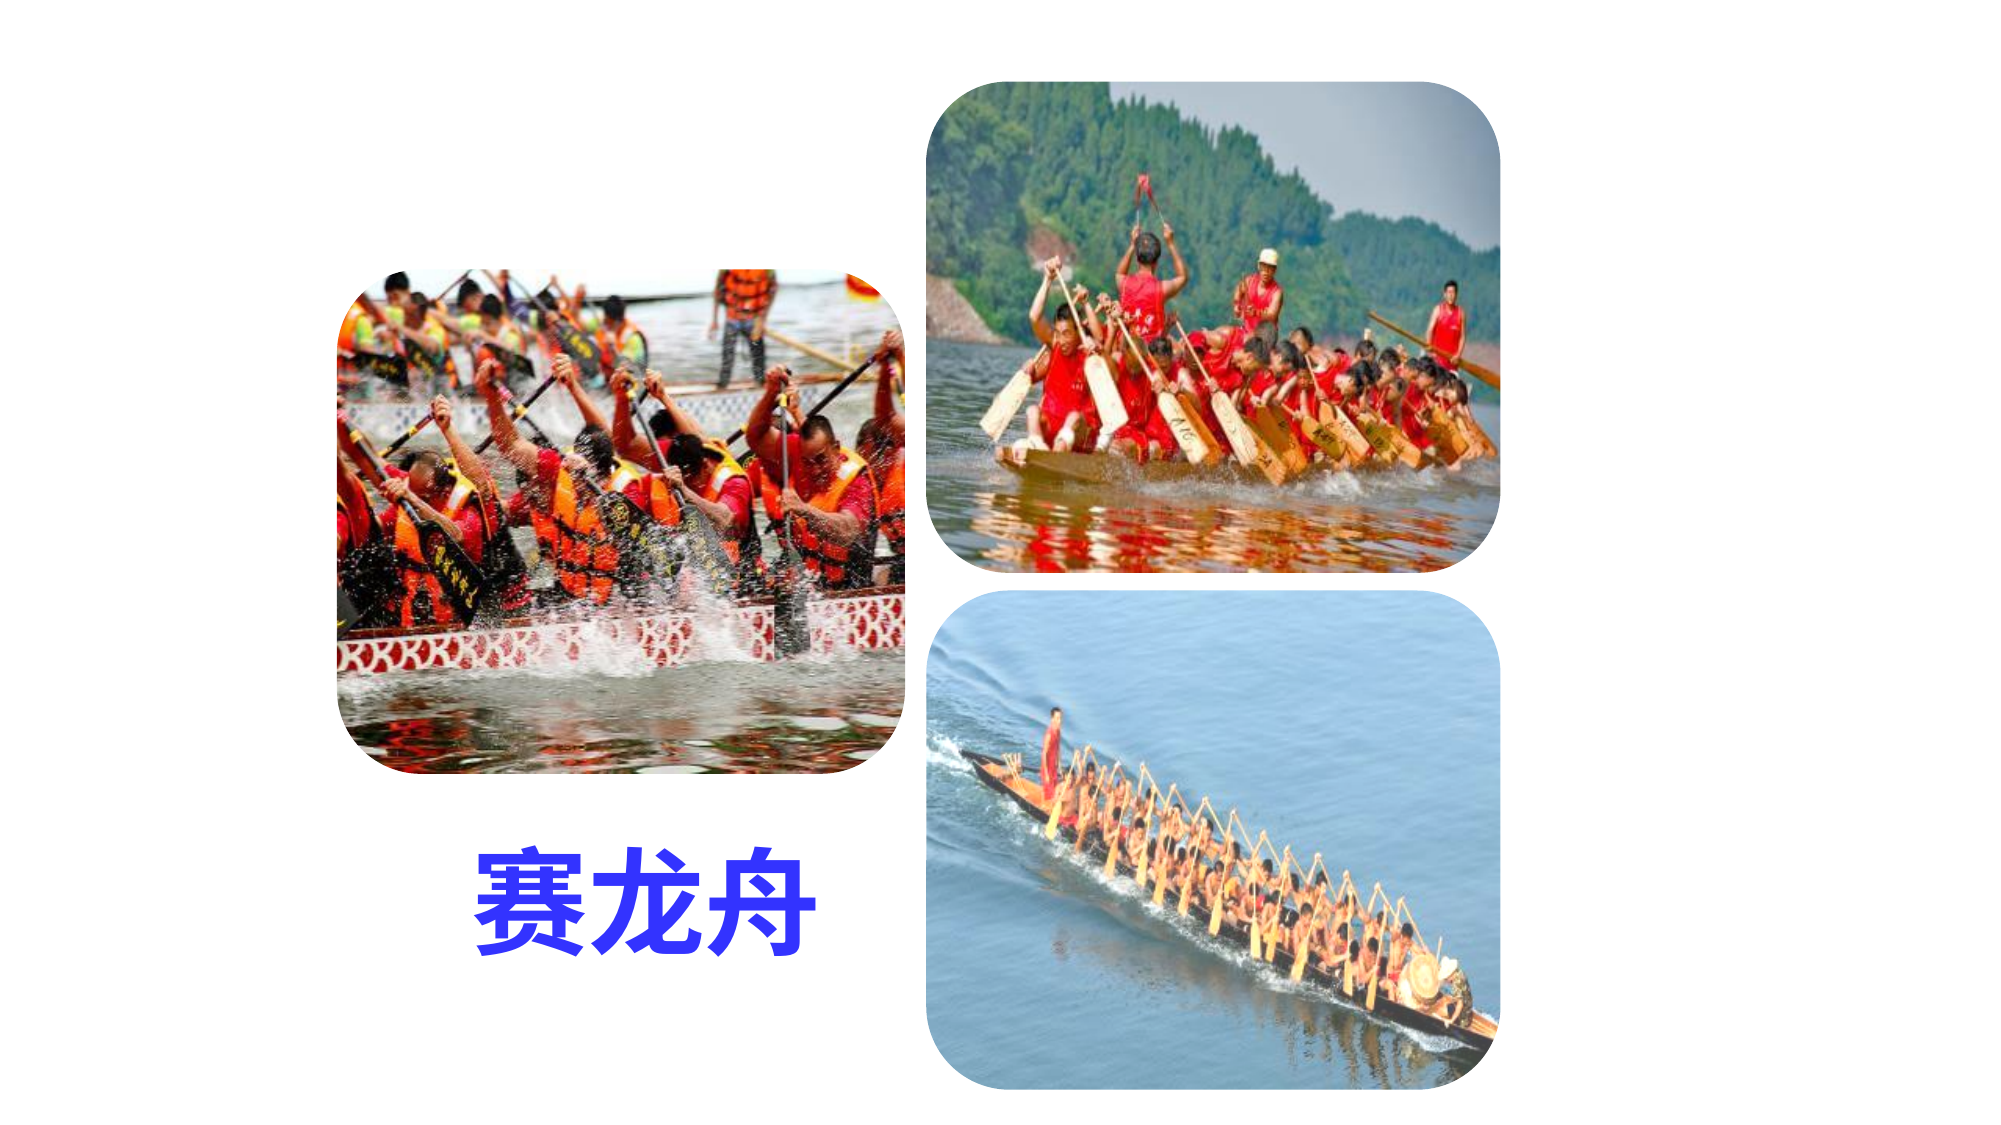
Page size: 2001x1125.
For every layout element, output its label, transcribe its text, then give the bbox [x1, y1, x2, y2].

picture [926, 590, 1501, 1090]
picture [336, 269, 906, 774]
text_box 赛龙舟 [456, 822, 839, 978]
picture [926, 81, 1501, 573]
